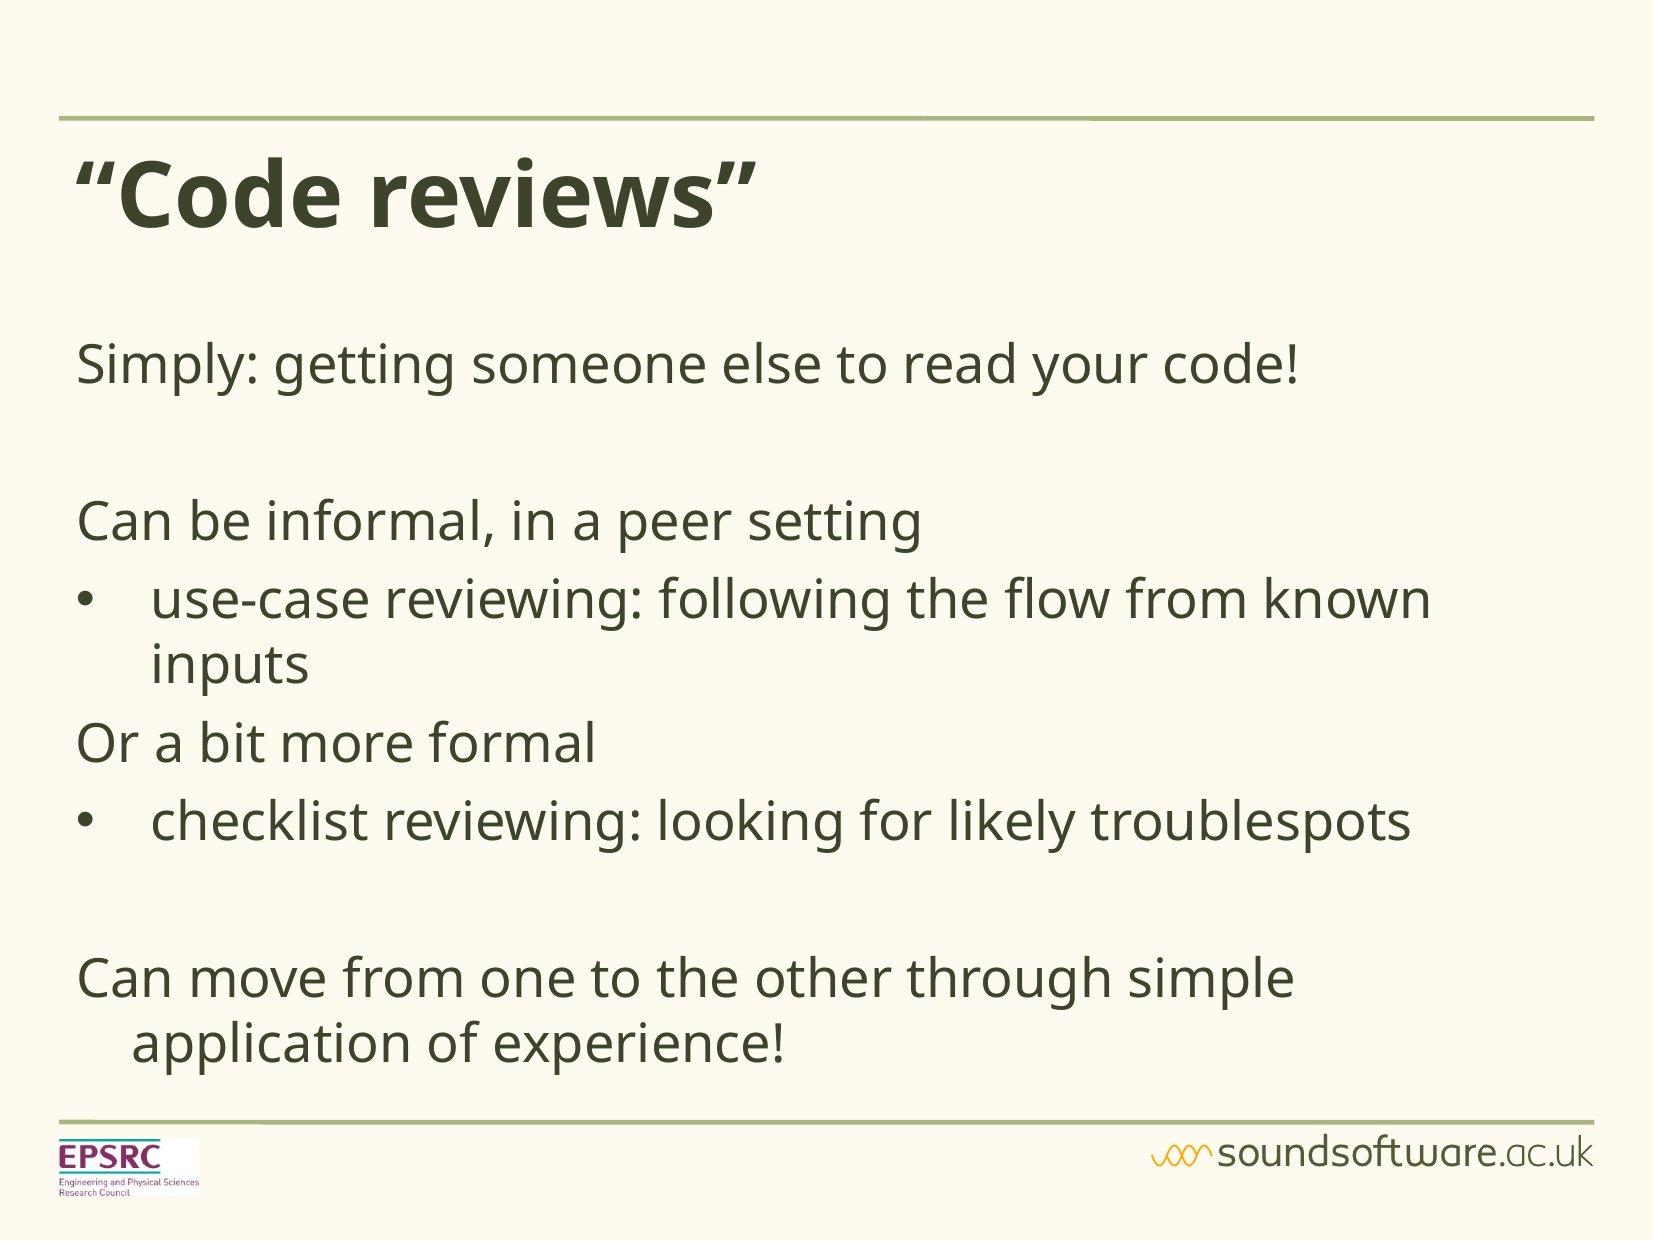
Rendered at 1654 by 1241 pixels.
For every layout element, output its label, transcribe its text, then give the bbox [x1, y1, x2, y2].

picture [1151, 1133, 1593, 1167]
title “Code reviews” [59, 109, 1593, 273]
picture [59, 1139, 199, 1196]
list Simply: getting someone else to read your code! Can be informal, in a peer setting use-case reviewing: following the flow from known inputs Or a bit more formal checklist reviewing: looking for likely troublespots Can move from one to the other through simple application of experience! [59, 321, 1592, 1138]
